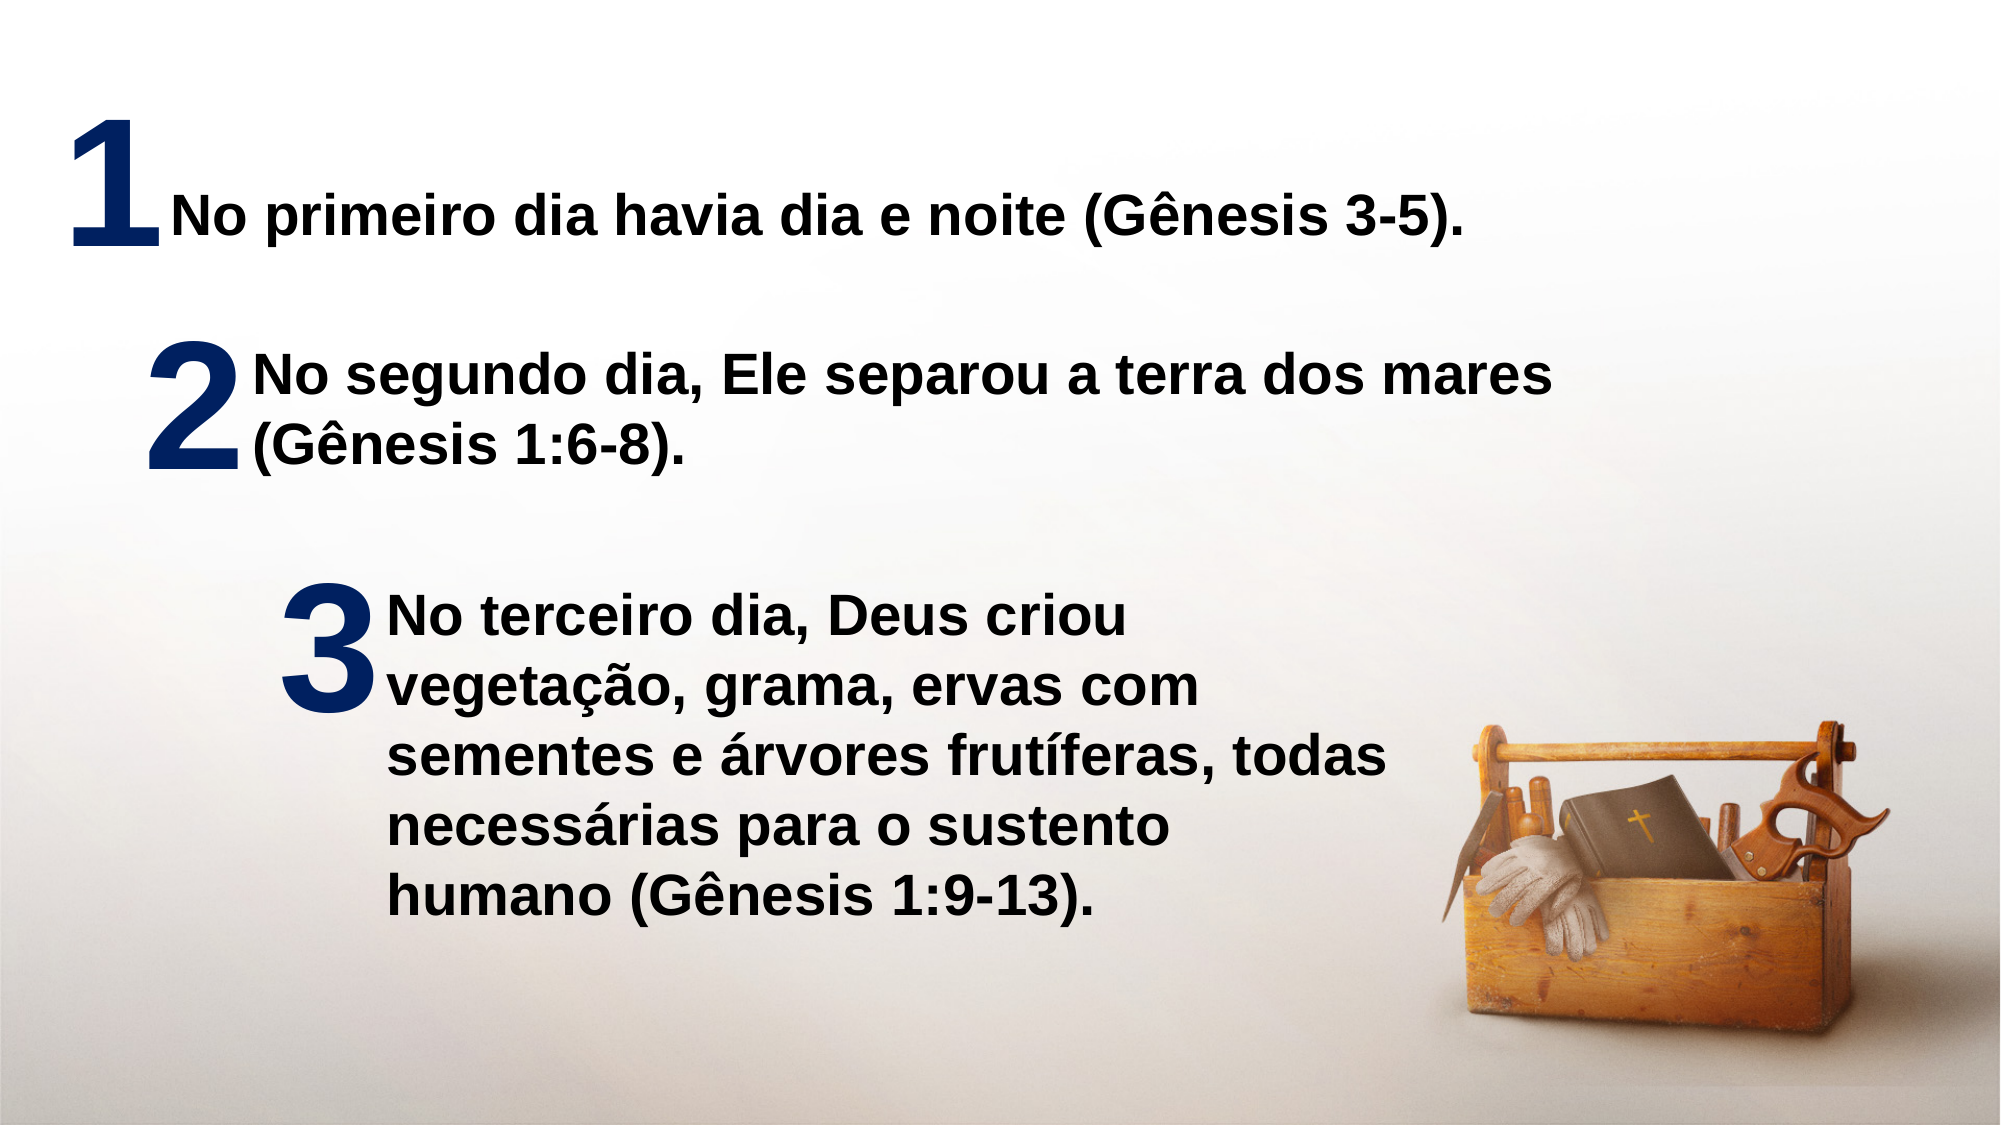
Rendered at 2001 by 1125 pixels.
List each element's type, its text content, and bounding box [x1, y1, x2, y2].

text_box No segundo dia, Ele separou a terra dos mares (Gênesis 1:6-8). [346, 328, 1614, 484]
text_box No primeiro dia havia dia e noite (Gênesis 3-5). [264, 169, 1551, 255]
text_box 1 [47, 55, 264, 291]
text_box 3 [263, 520, 481, 756]
text_box 2 [129, 278, 346, 514]
picture [0, 0, 2001, 1125]
text_box No terceiro dia, Deus criou vegetação, grama, ervas com sementes e árvores frutíferas, todas necessárias para o sustento humano (Gênesis 1:9-13). [371, 570, 1407, 935]
